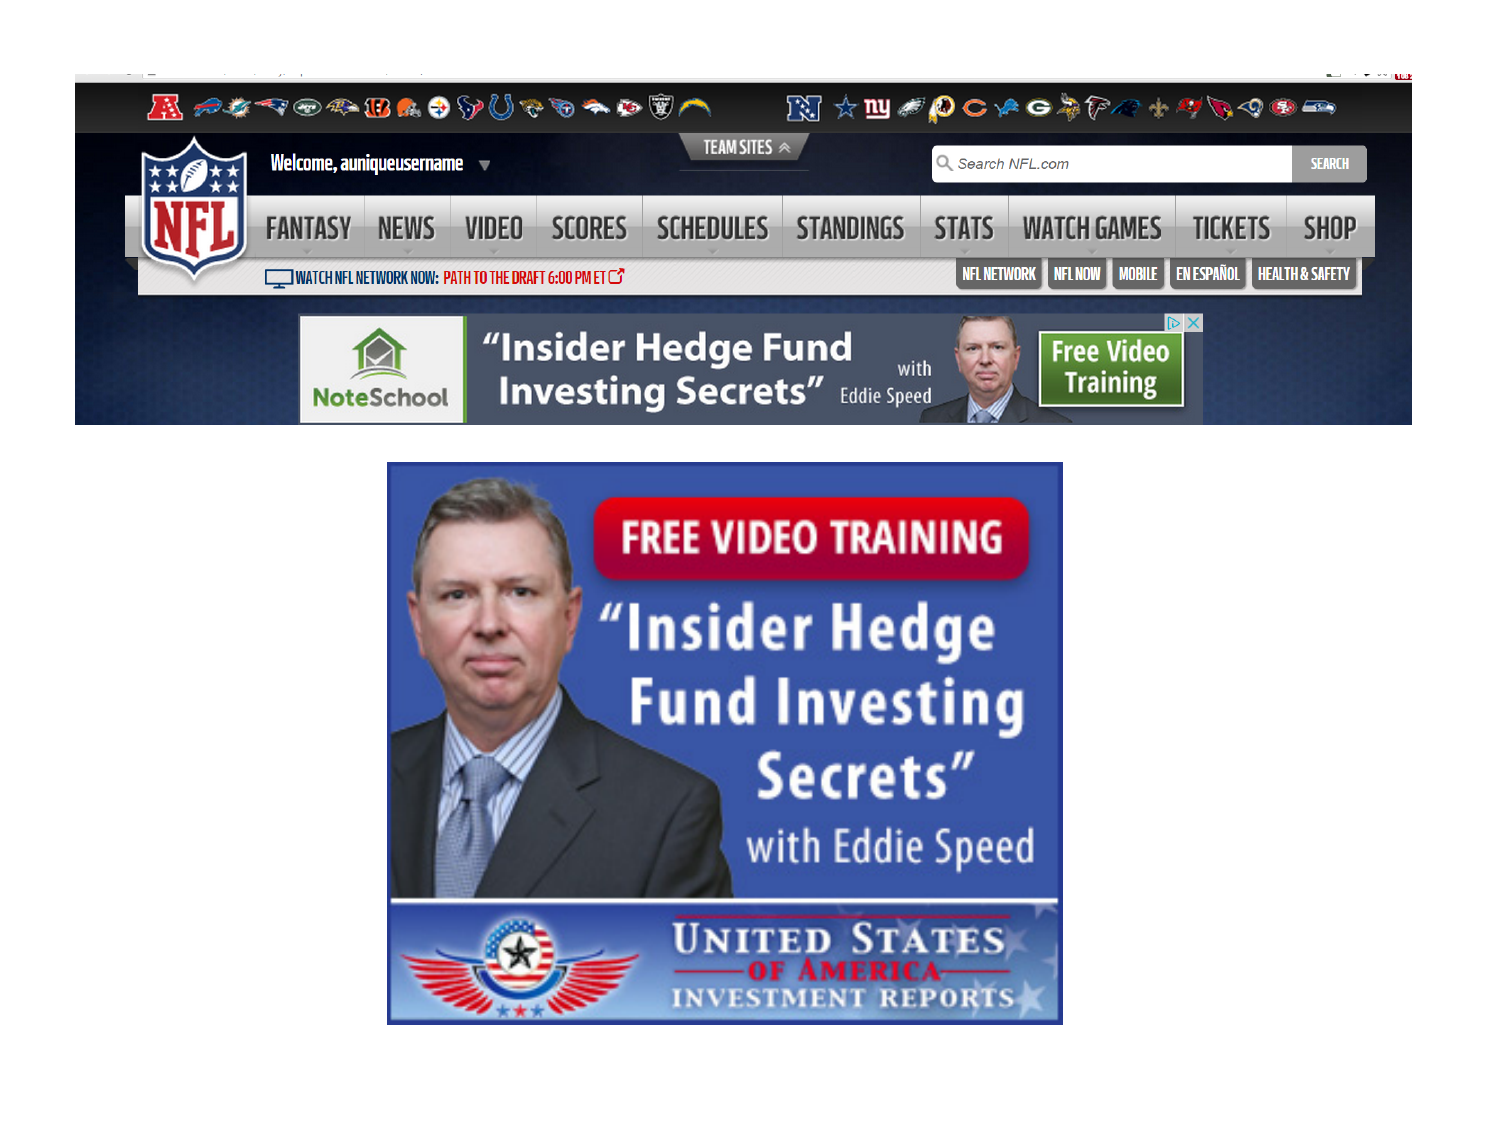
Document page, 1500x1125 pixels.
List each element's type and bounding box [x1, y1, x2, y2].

picture [387, 462, 1063, 1026]
picture [74, 74, 1412, 426]
